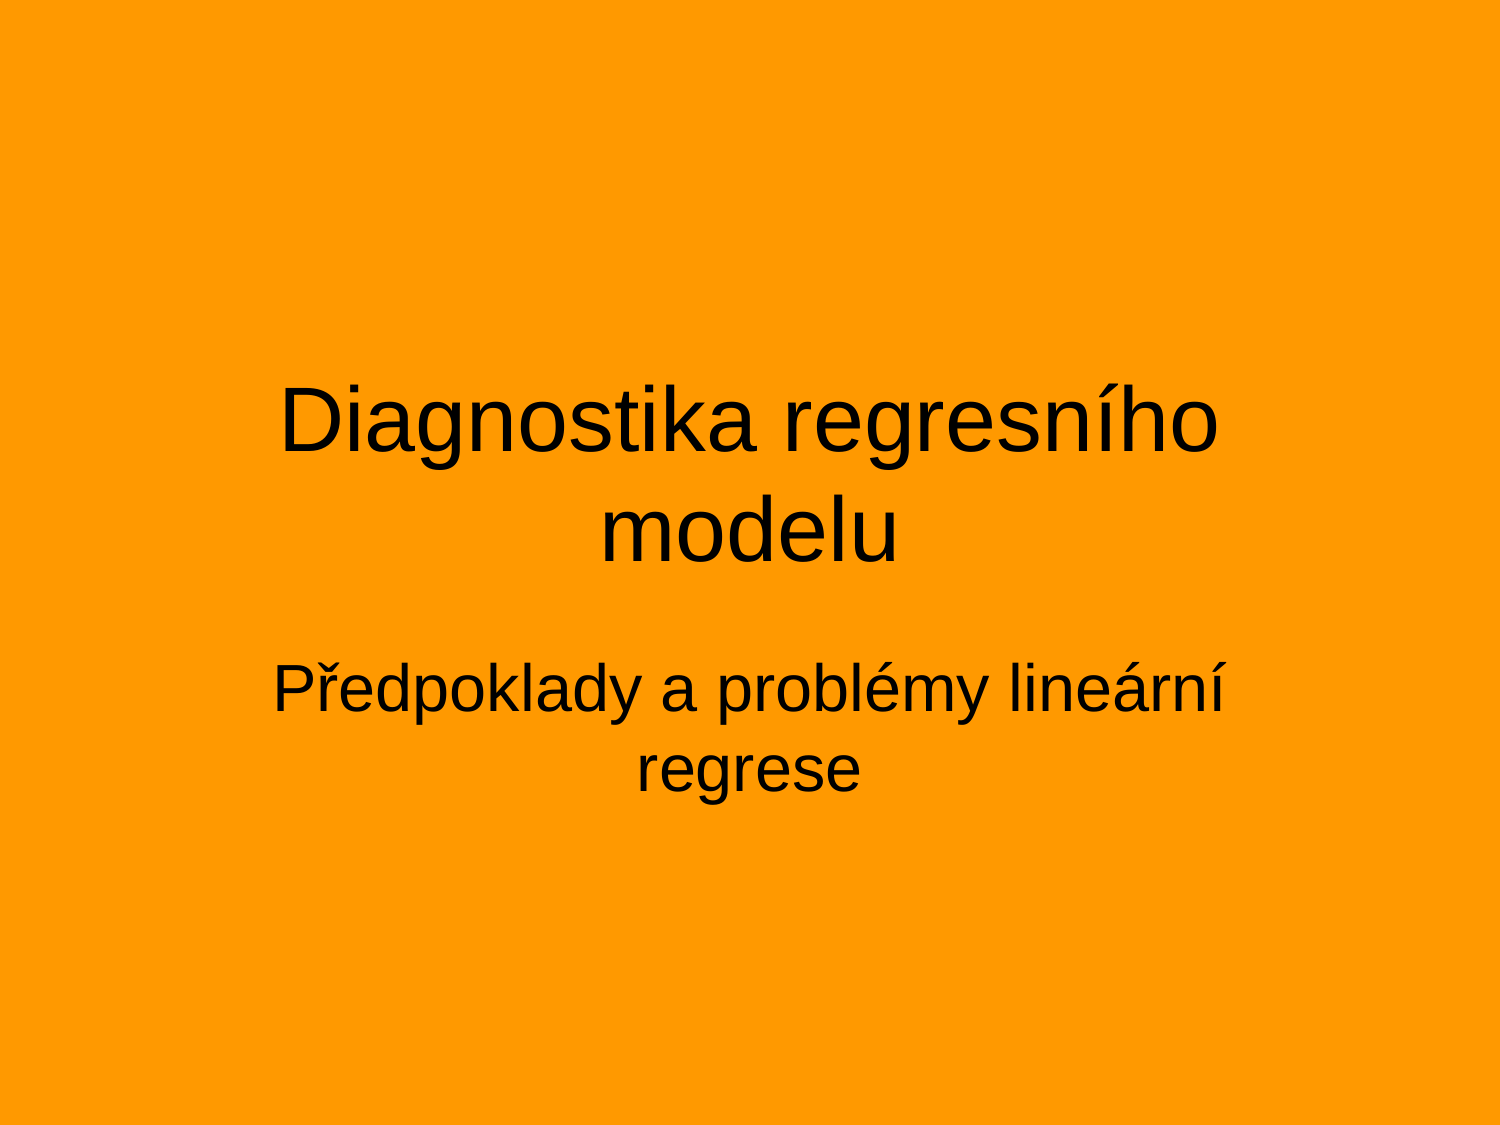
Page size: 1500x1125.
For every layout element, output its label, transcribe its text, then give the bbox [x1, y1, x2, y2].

subtitle Předpoklady a problémy lineární regrese [225, 637, 1275, 925]
title Diagnostika regresního modelu [112, 349, 1388, 591]
